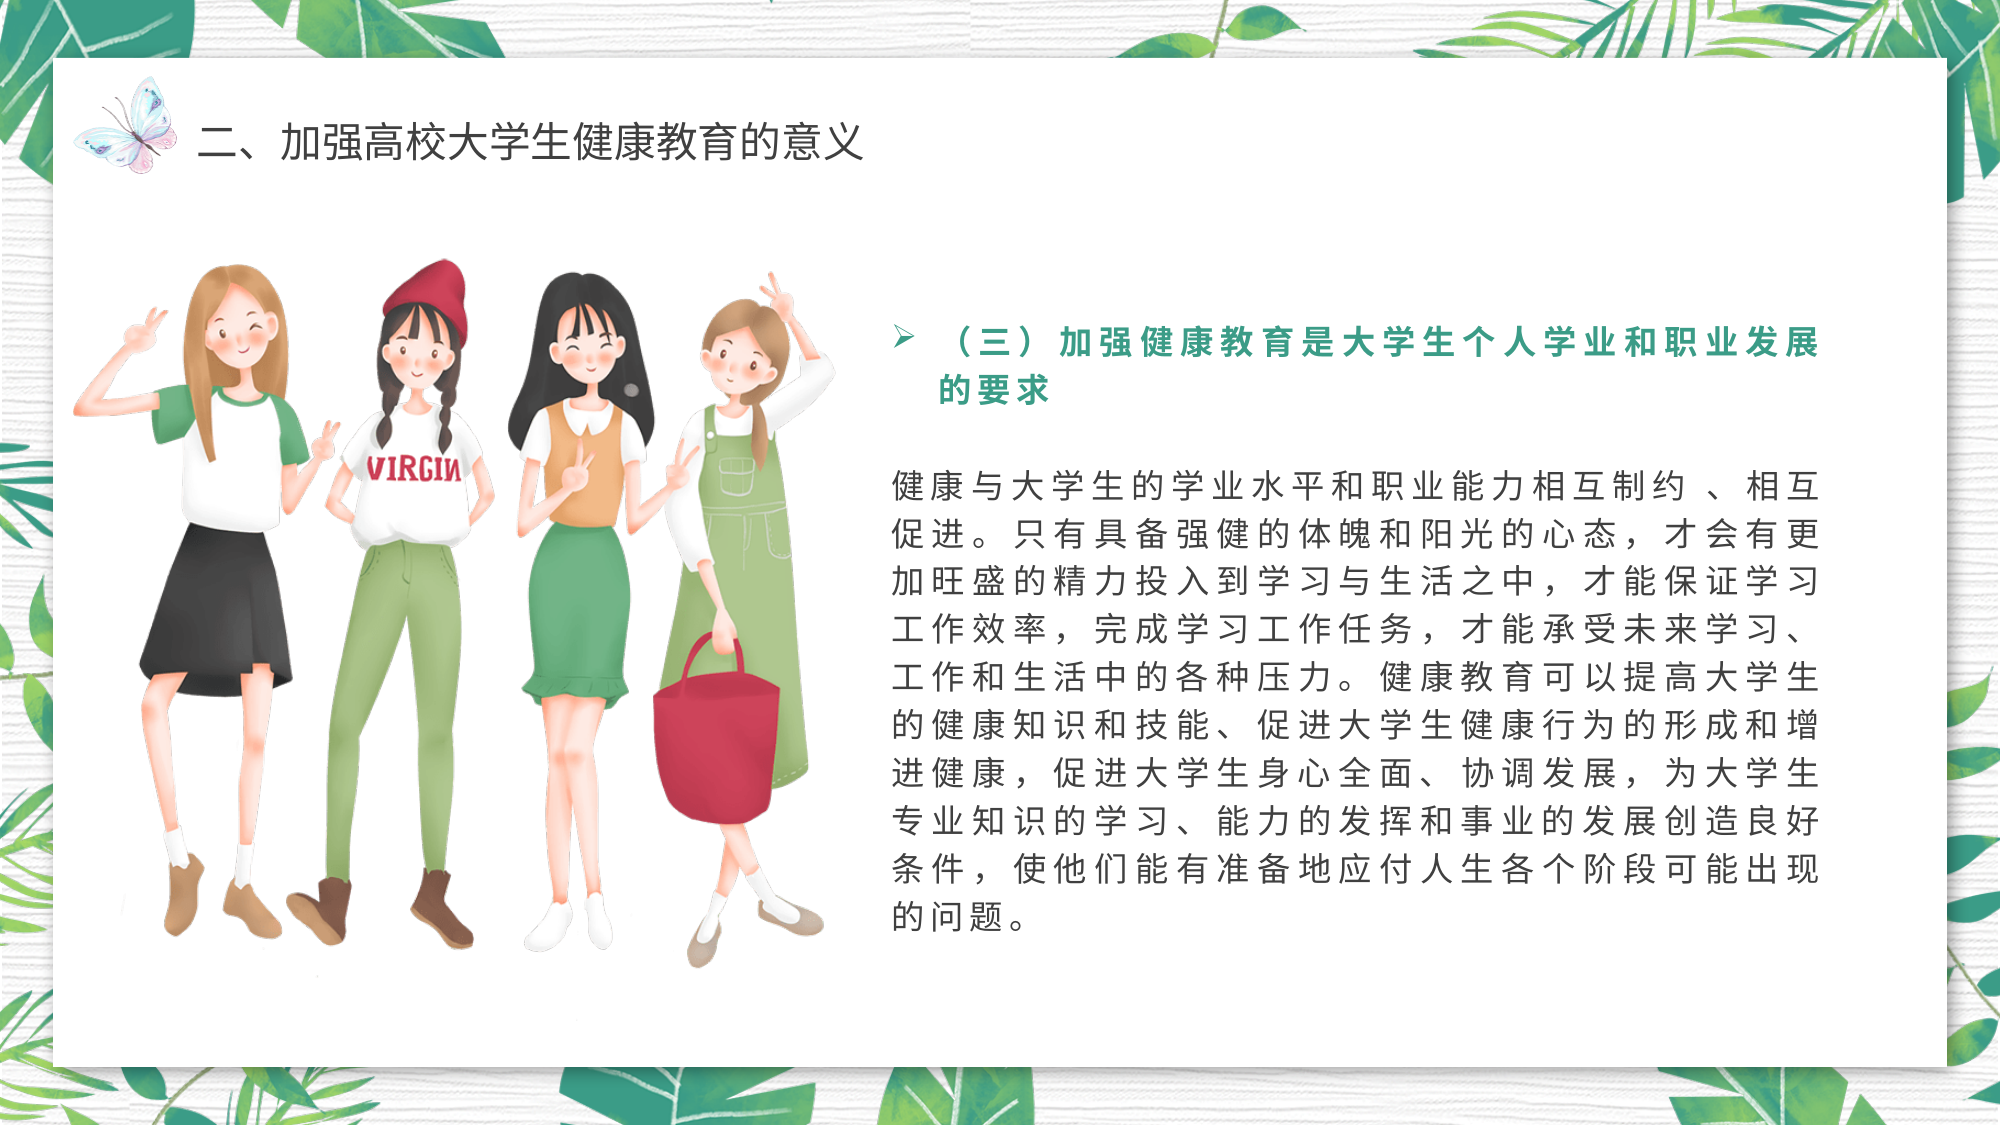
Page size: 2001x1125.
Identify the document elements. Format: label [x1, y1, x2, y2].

text_box [0, 0, 2000, 1125]
picture [73, 76, 852, 1056]
